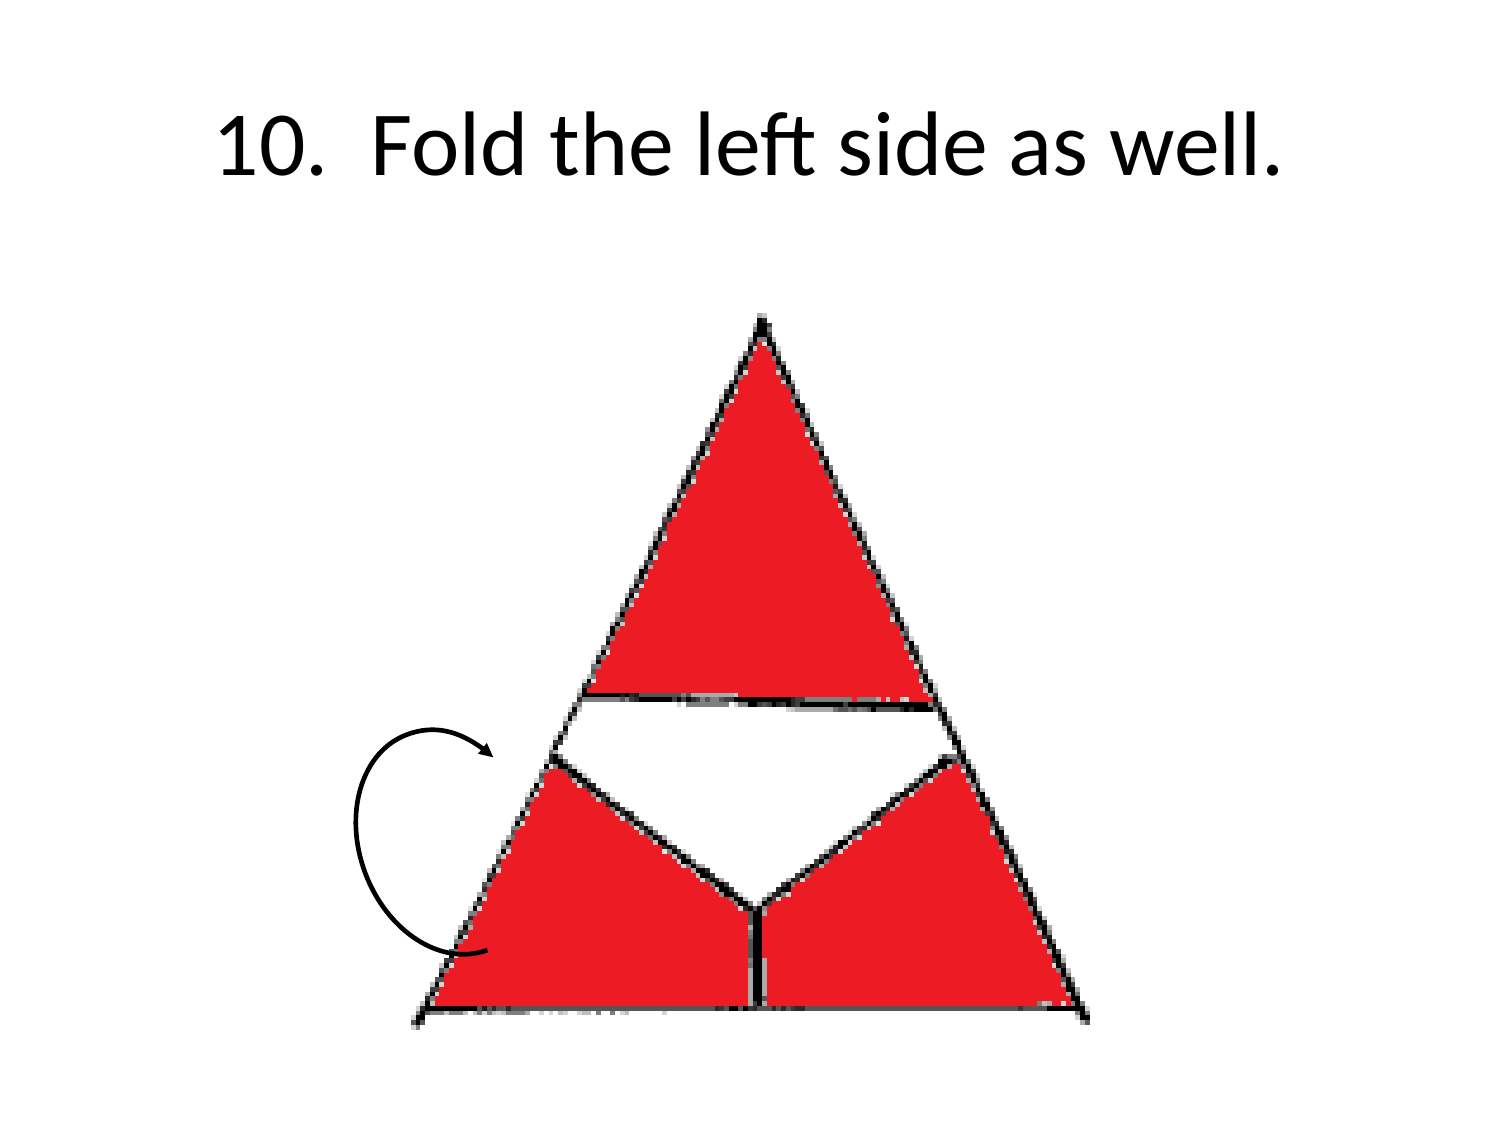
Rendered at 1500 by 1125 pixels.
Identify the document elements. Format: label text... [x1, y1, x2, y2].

title 10. Fold the left side as well. [75, 45, 1425, 233]
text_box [359, 309, 1129, 1049]
